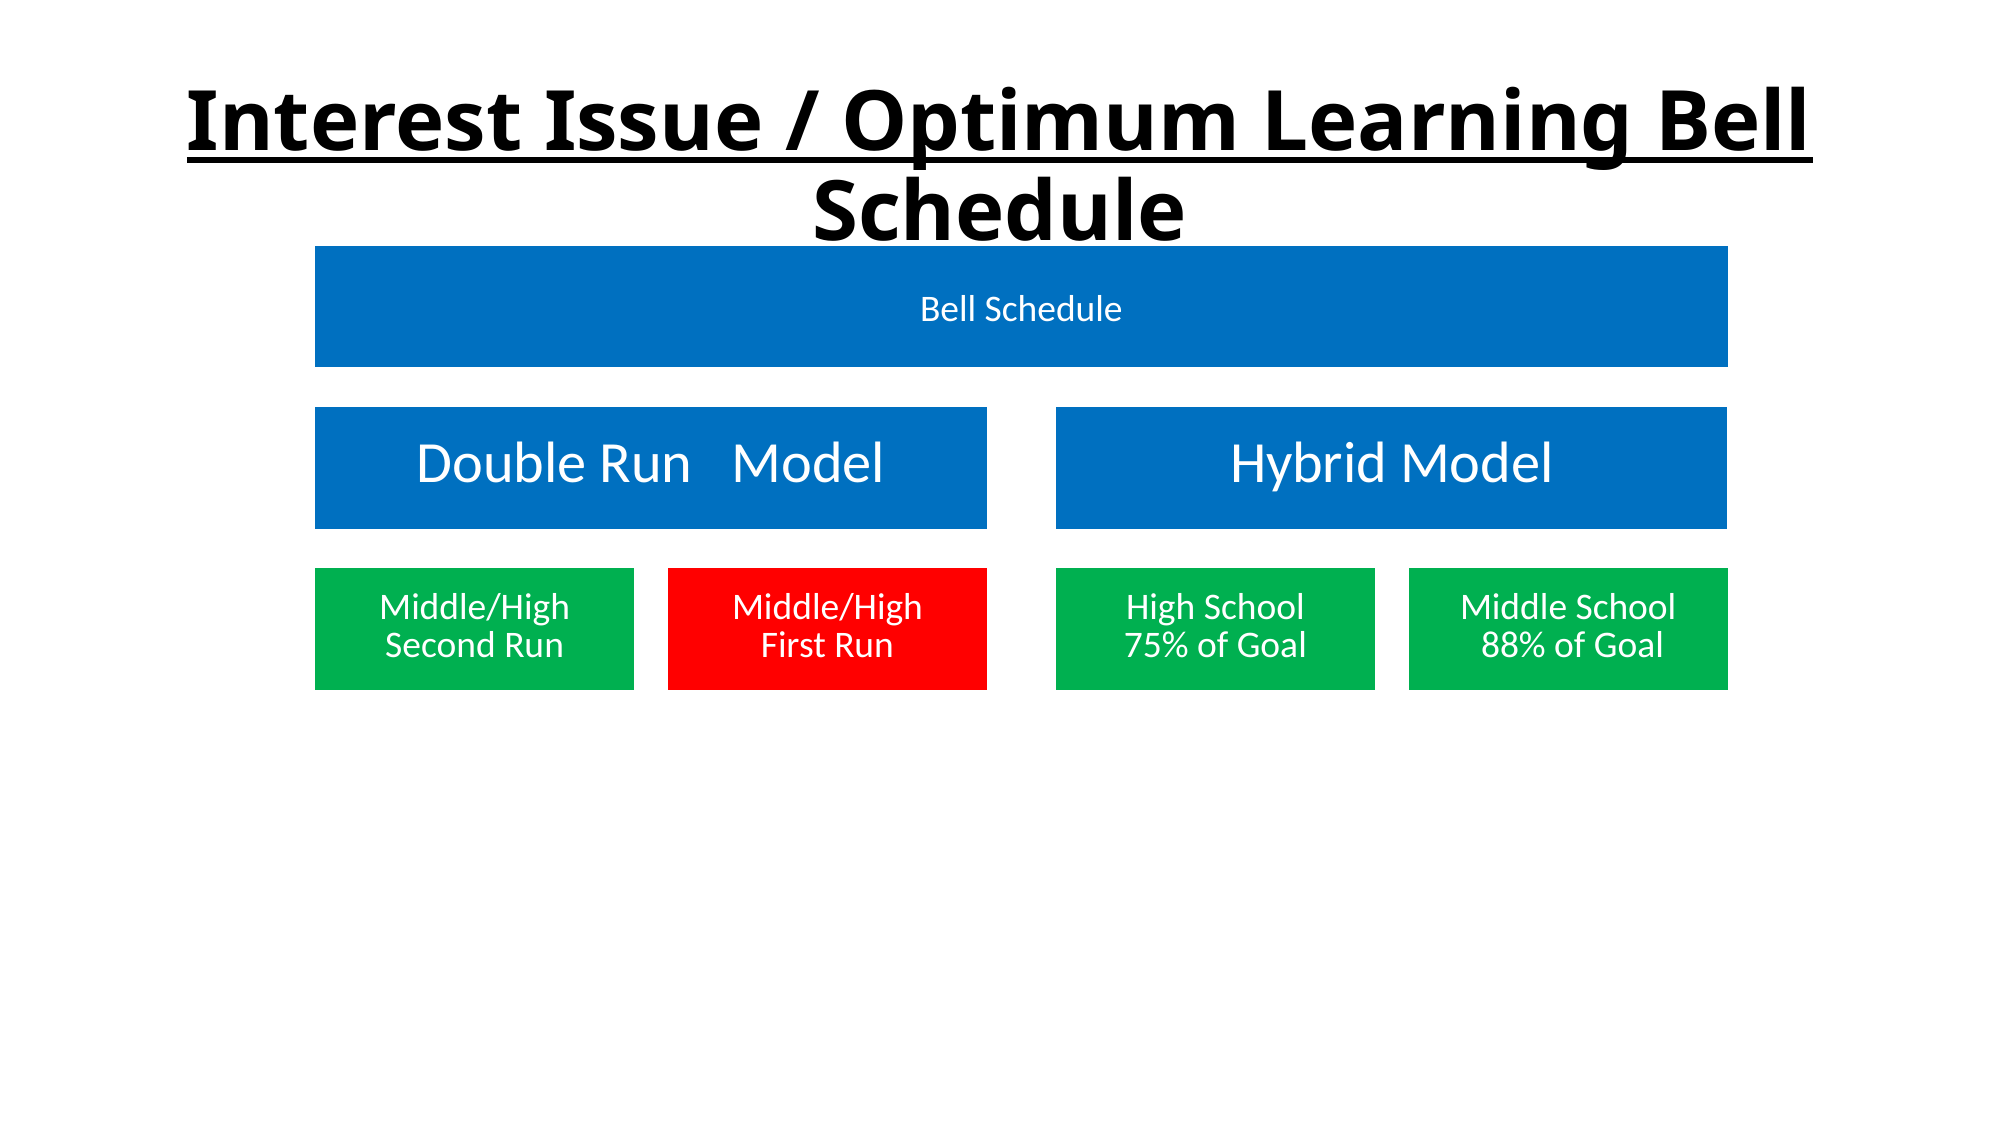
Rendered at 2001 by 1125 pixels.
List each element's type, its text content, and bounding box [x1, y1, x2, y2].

title Interest Issue / Optimum Learning Bell Schedule [137, 59, 1863, 244]
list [137, 244, 1906, 1014]
